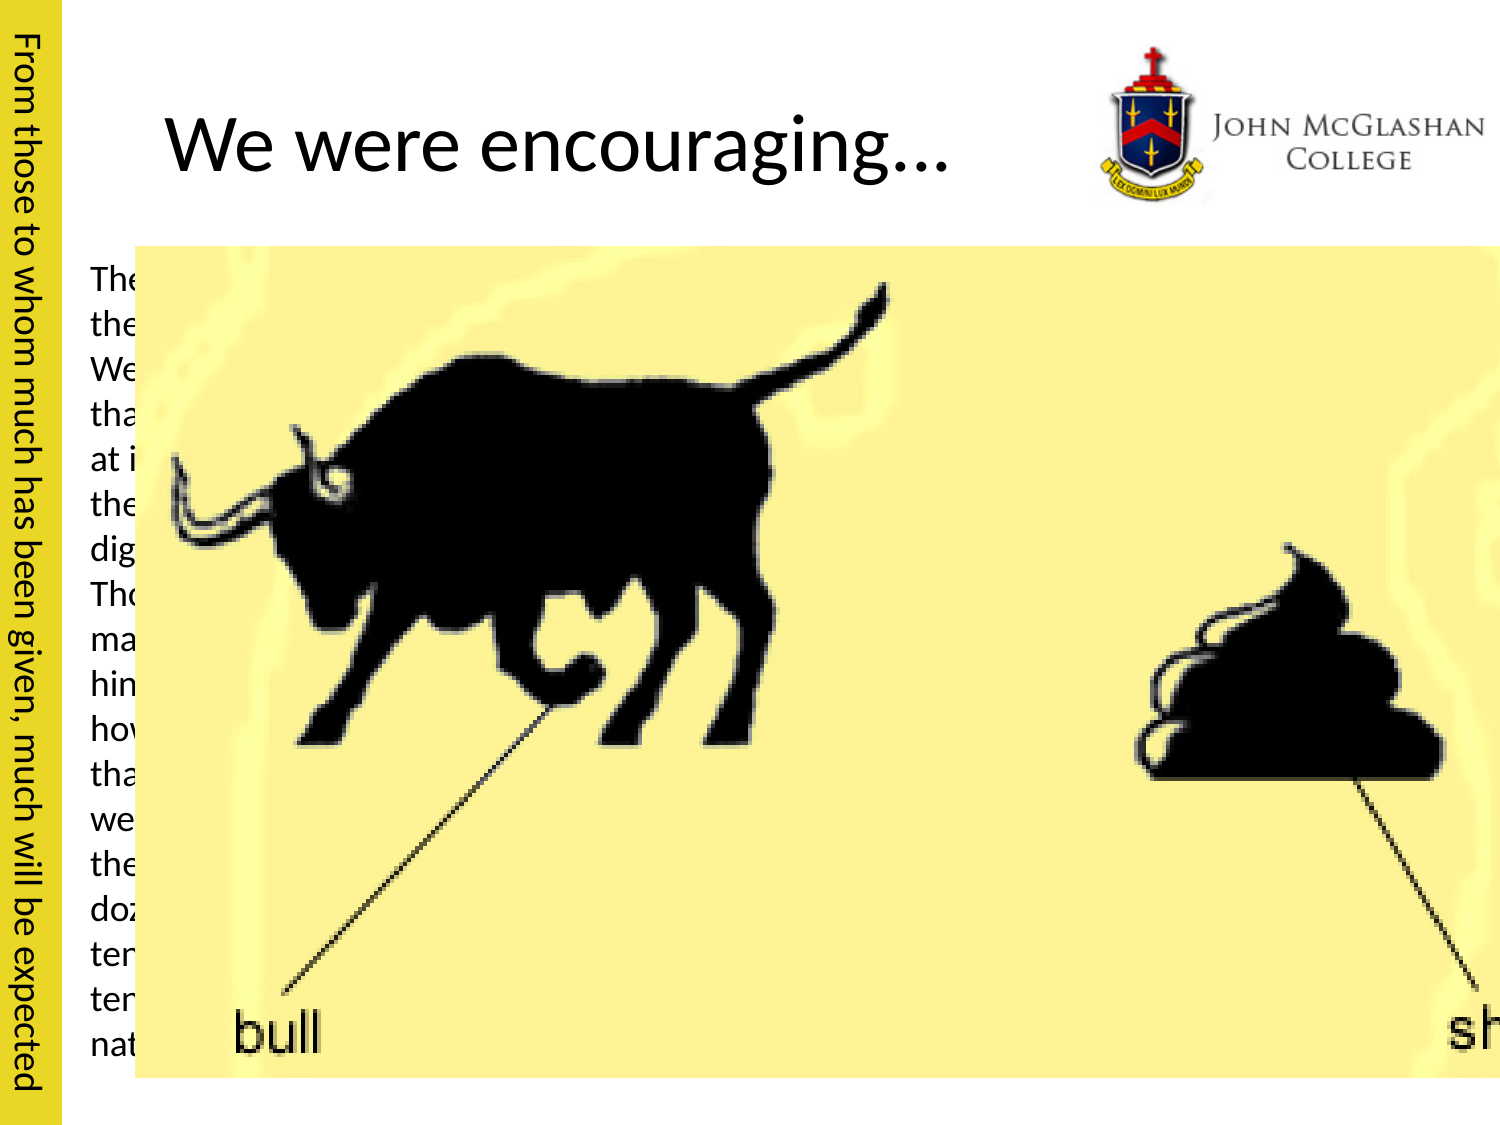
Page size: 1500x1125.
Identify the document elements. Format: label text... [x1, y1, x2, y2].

text_box The tension grows to a dramatic climax at the end of the Little Red Riding Hood, due to the reader’s sympathies having been carefully and subtly shaped to side with the wolf. We realise that the natural way of the world is that the strong prey on the weak, and that ‘the big bad wolf’, is a cleverly created symbol of the beauty and majesty of nature at its high point. Thus, we share the wolf’s satisfaction upon asserting its dominance as the alpha predator at the top of the food chain with such ‘big teeth’ , as it quietly digests its hard won kill. Though the wolf feels no tension, the clever foreshadowing - the mention of the malicious axe wielding enviro-terrorist character ‘The Woodsman’- creates the first hints of tension. This develops as this terrifying being ‘crashes through the door’ (note how the jarring onomatopoeia creates a clear sense of discord here - paralleling the fact that the natural order of the food chain is about to be hideously perverted.) As the weapon of the woodsman is revealed - a brutal axe - so often used for destruction of the natural world - the tension reaches a high point. We perceive the wolf - naturally dozy after so large a meal, will react too slowly - and fear for its fate. Tragically the tension abates only through the catastrophic ending - the wolf is brutally killed. Now tension is replaced by catharsis as we lament, once again, man’s ignorant destruction of nature - nature symbolised by this glorious and unfortunate creature. [74, 245, 134, 1079]
picture [135, 245, 1500, 1079]
picture [1092, 44, 1487, 206]
title We were encouraging... [61, 45, 1075, 233]
